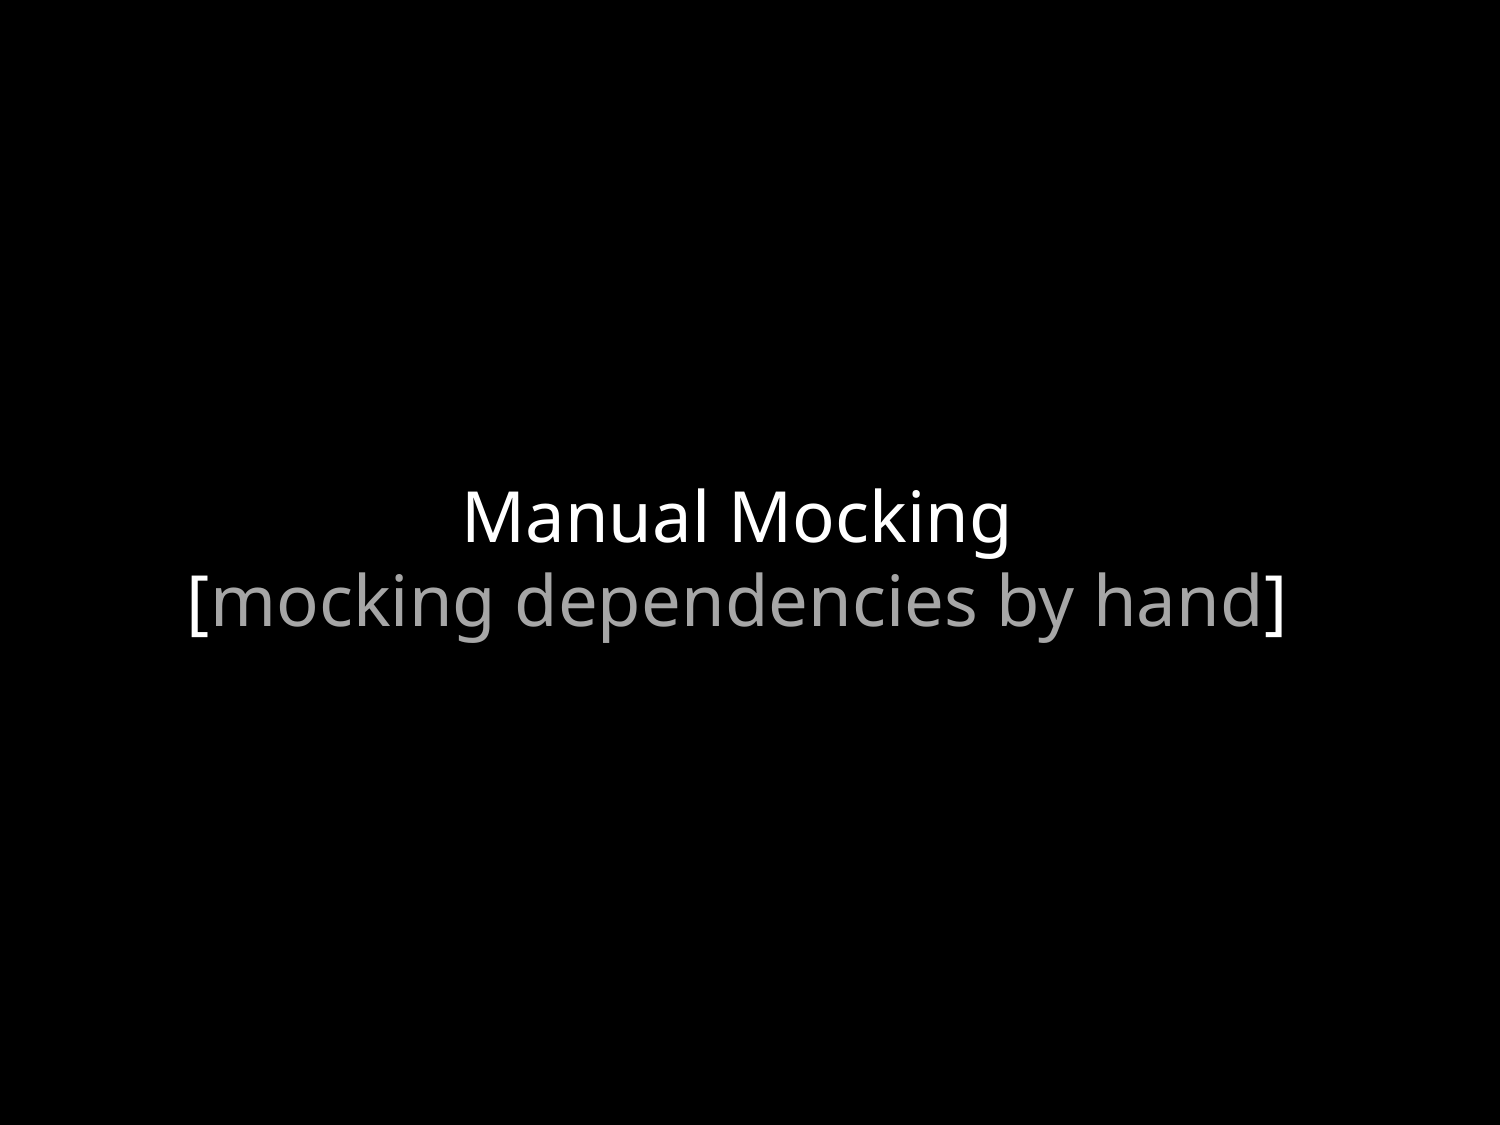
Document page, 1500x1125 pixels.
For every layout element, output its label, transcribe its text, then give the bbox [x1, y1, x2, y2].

title Manual Mocking [mocking dependencies by hand] [62, 462, 1413, 650]
